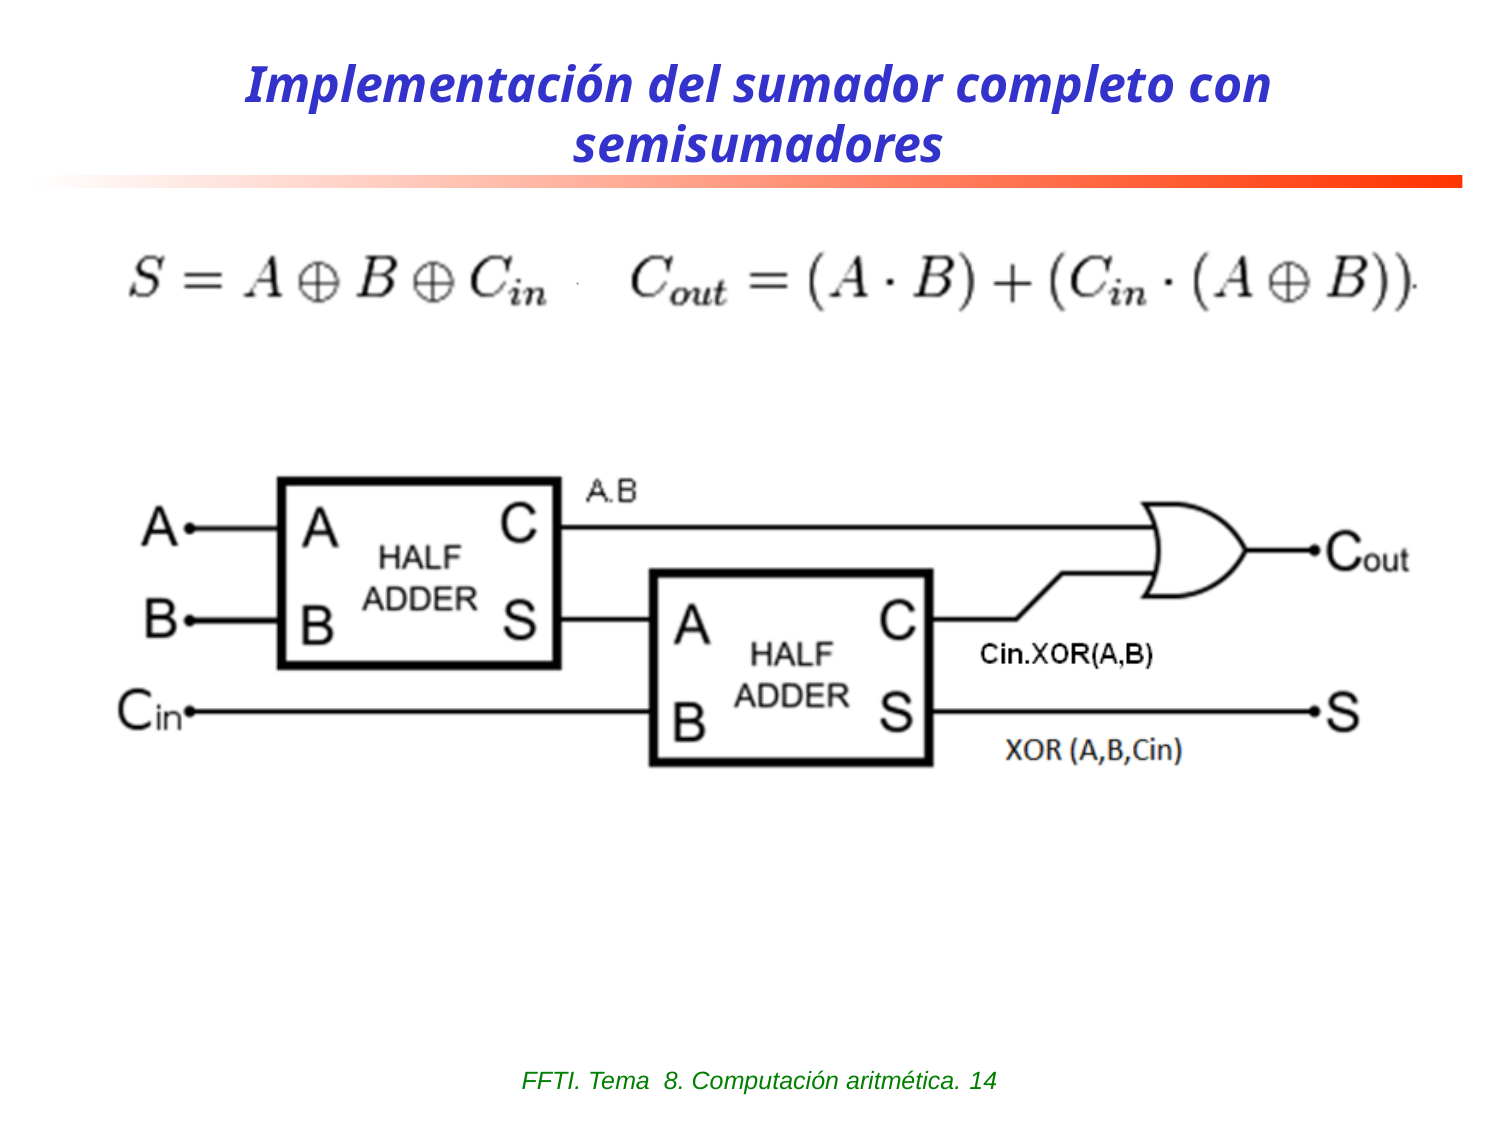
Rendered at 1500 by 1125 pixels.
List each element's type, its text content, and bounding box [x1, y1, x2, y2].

title Implementación del sumador completo con semisumadores [68, 49, 1451, 176]
picture [126, 249, 1424, 314]
picture [105, 444, 1424, 805]
footer FFTI. Tema 8. Computación aritmética. 14 [68, 1056, 1451, 1103]
